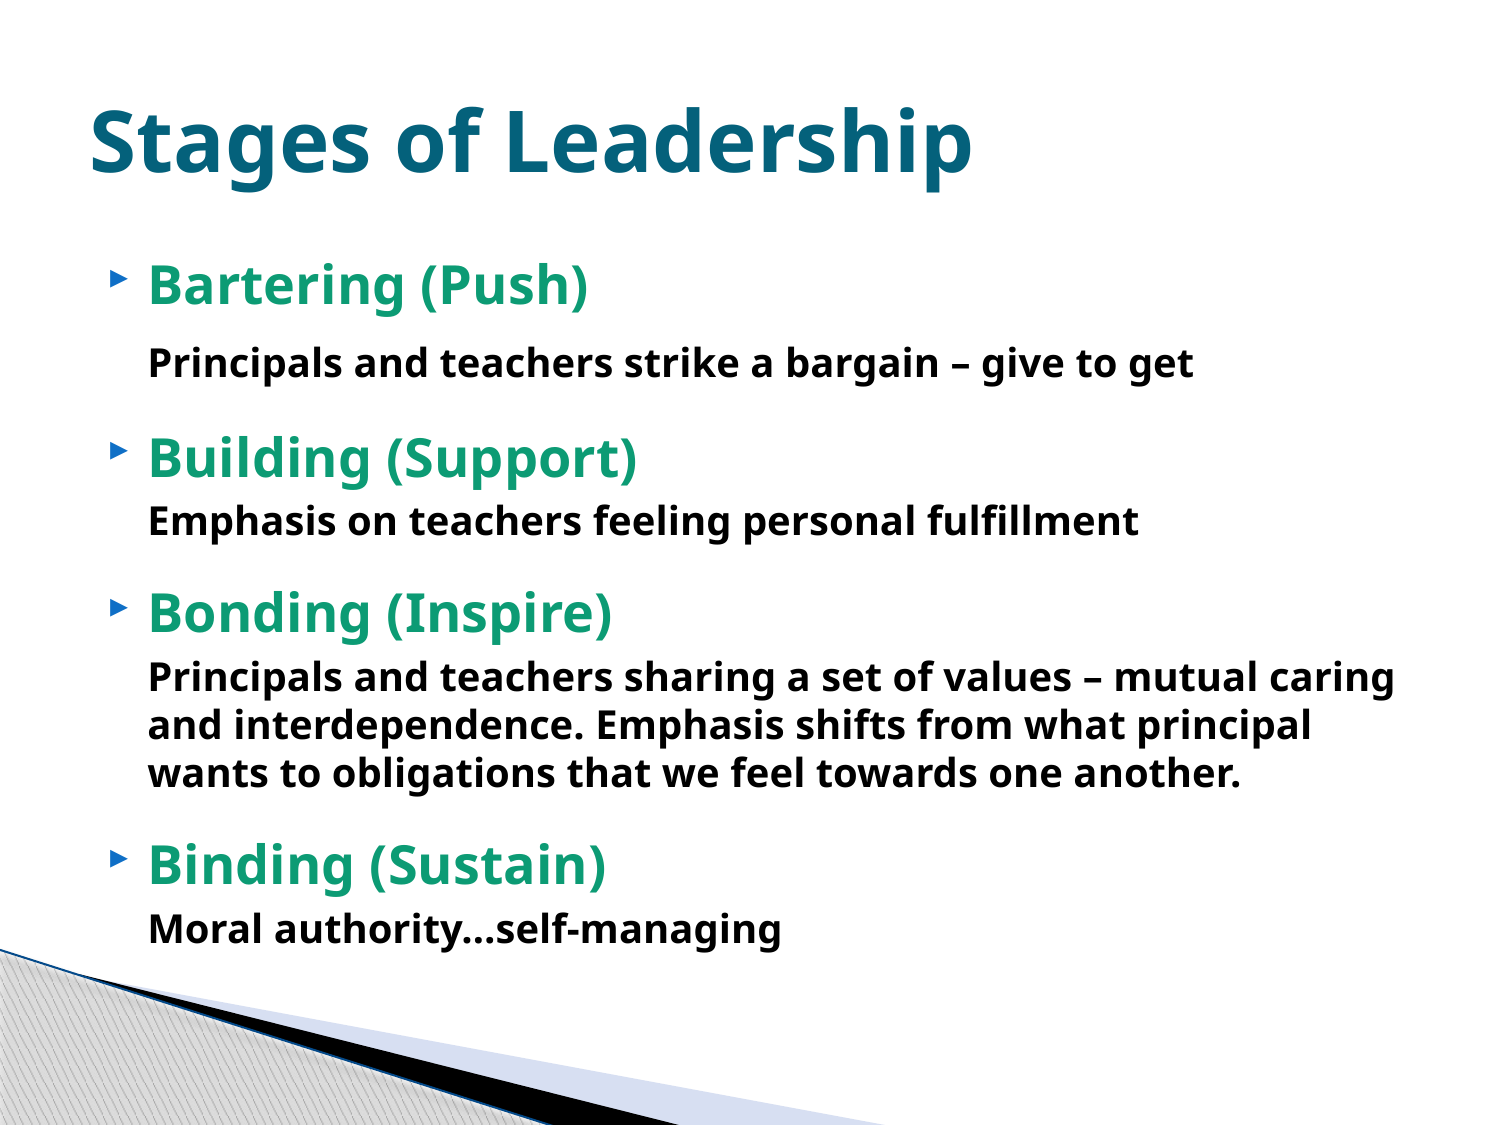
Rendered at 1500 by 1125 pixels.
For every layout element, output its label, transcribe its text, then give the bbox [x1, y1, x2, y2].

title Stages of Leadership [75, 45, 1425, 233]
list Bartering (Push) Principals and teachers strike a bargain – give to get Building (Support) Emphasis on teachers feeling personal fulfillment Bonding (Inspire) Principals and teachers sharing a set of values – mutual caring and interdependence. Emphasis shifts from what principal wants to obligations that we feel towards one another. Binding (Sustain) Moral authority…self-managing [75, 243, 1425, 986]
